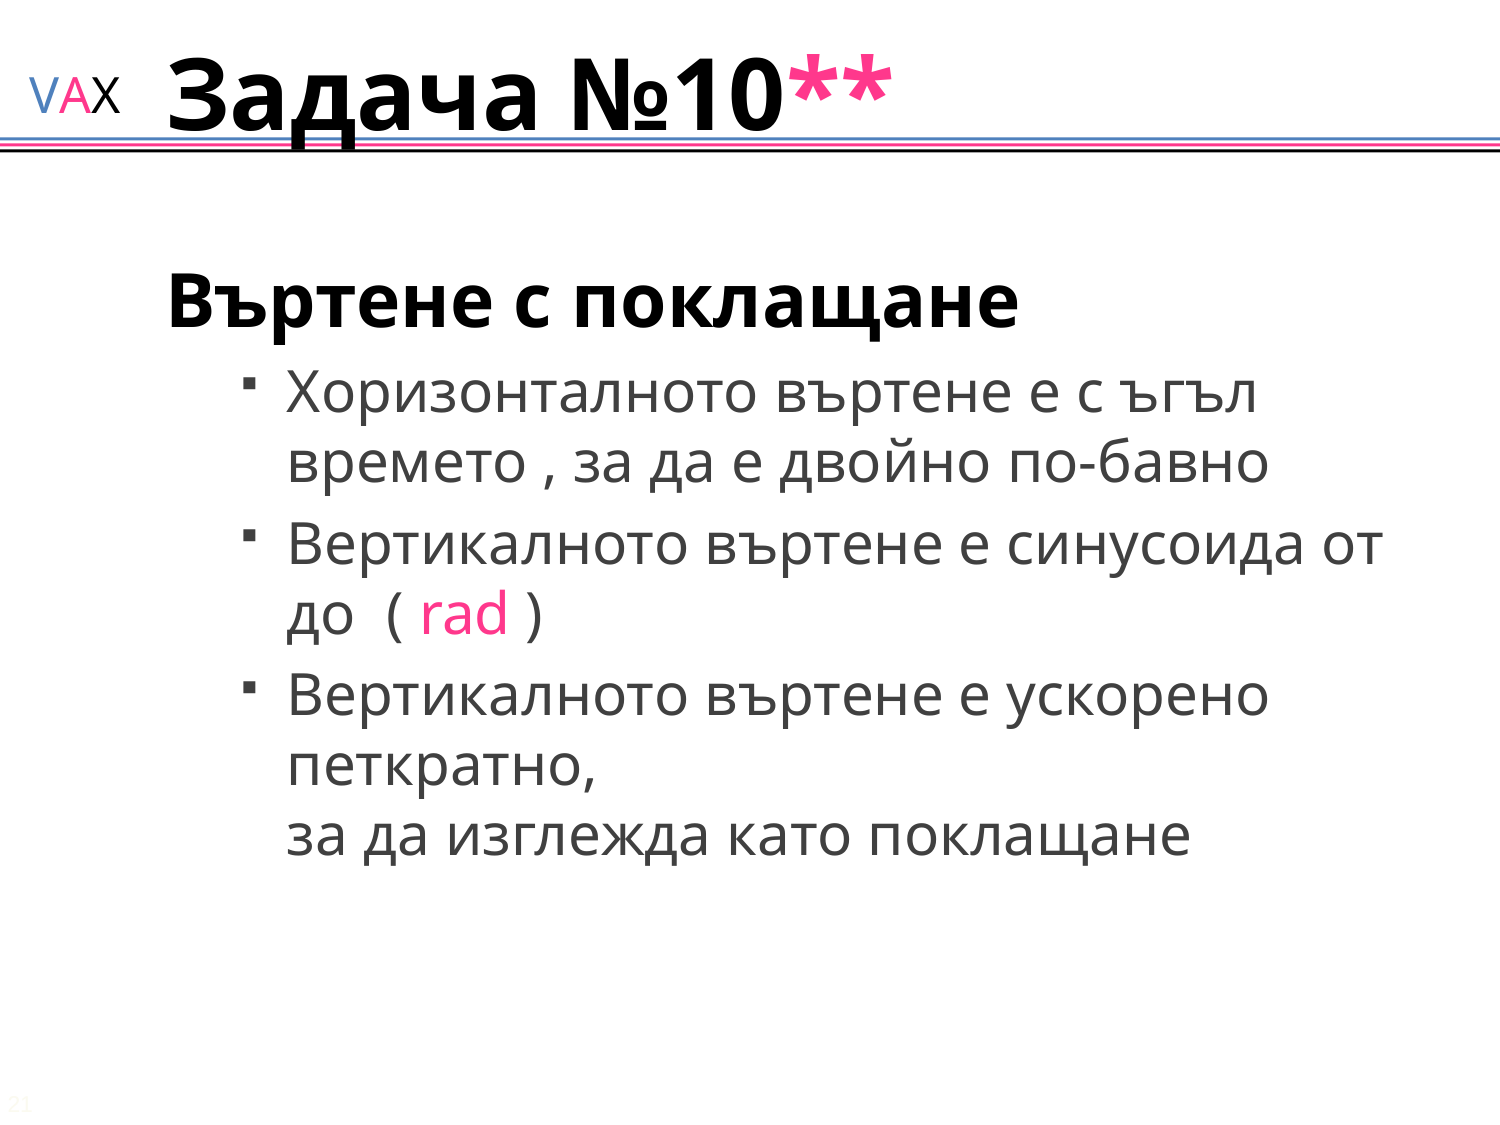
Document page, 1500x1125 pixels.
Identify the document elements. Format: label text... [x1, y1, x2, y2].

title Задача №10** [0, 37, 1500, 144]
